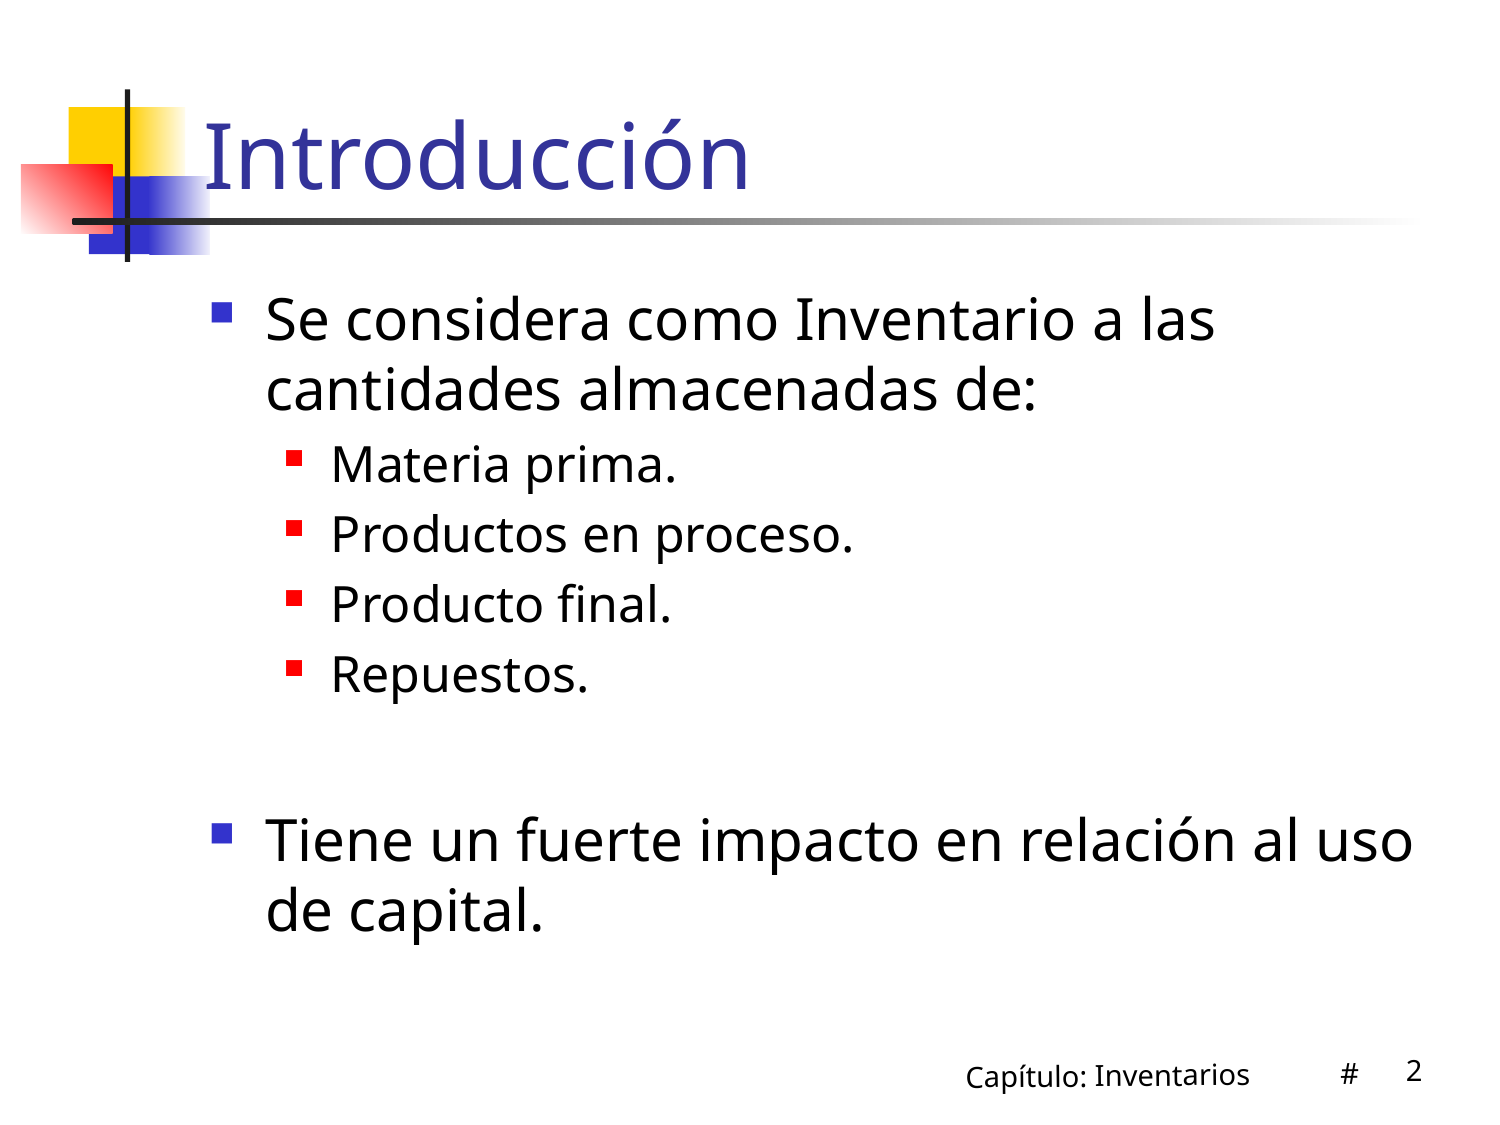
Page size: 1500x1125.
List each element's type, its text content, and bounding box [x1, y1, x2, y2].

slide_number 2 [1124, 1024, 1438, 1101]
title Introducción [188, 27, 1468, 216]
list Se considera como Inventario a las cantidades almacenadas de: Materia prima. Productos en proceso. Producto final. Repuestos. Tiene un fuerte impacto en relación al uso de capital. [193, 274, 1470, 1007]
footer Capítulo: Inventarios # [923, 1028, 1402, 1108]
